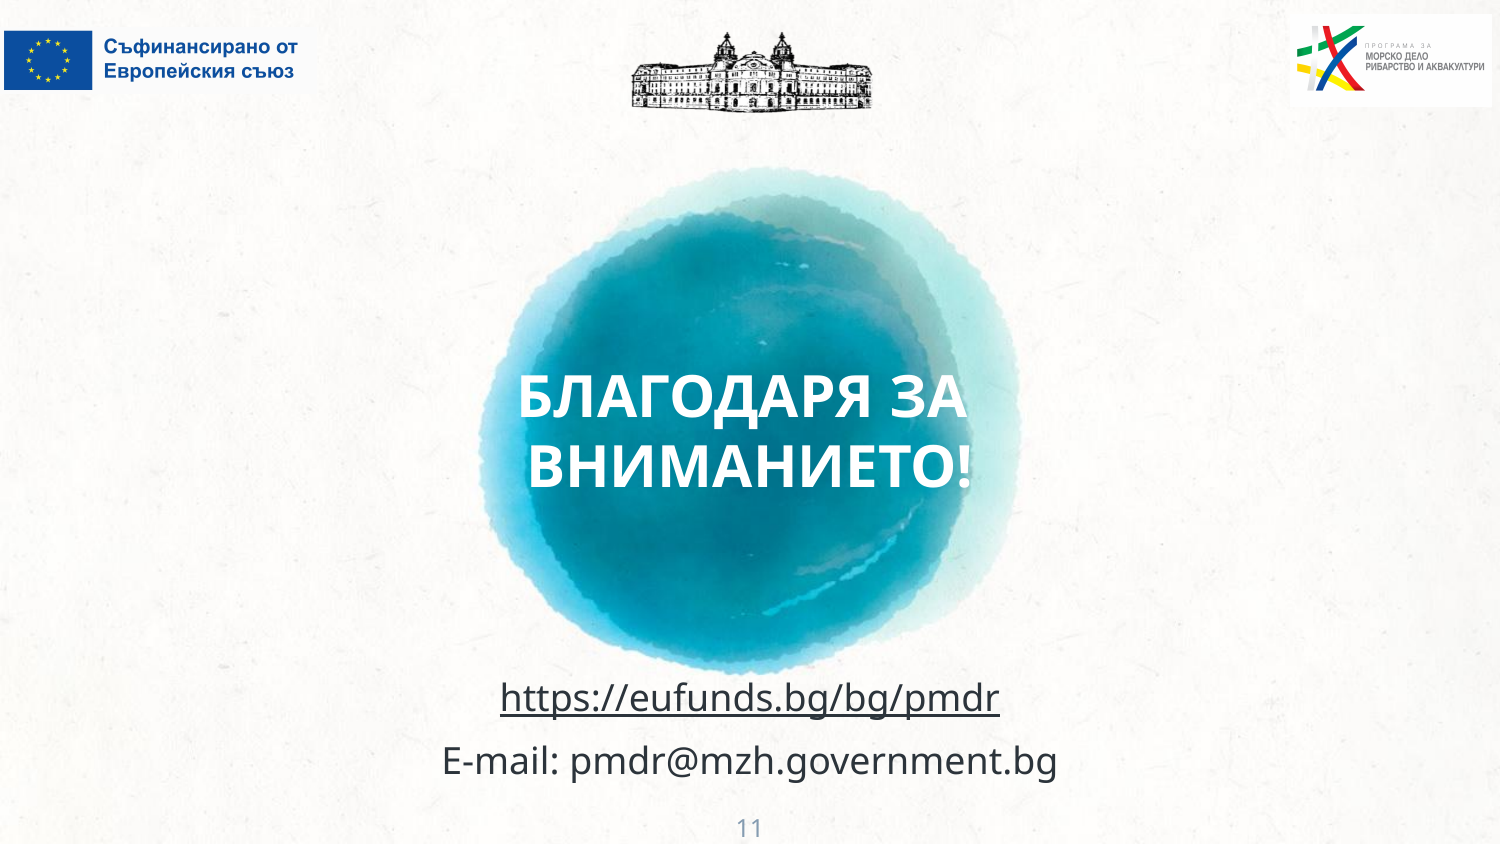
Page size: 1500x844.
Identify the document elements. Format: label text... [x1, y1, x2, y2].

subtitle БЛАГОДАРЯ ЗА ВНИМАНИЕТО! [209, 205, 1291, 652]
slide_number 11 [705, 797, 795, 844]
list https://eufunds.bg/bg/pmdr E-mail: pmdr@mzh.government.bg [209, 652, 1291, 804]
picture [0, 0, 1500, 844]
